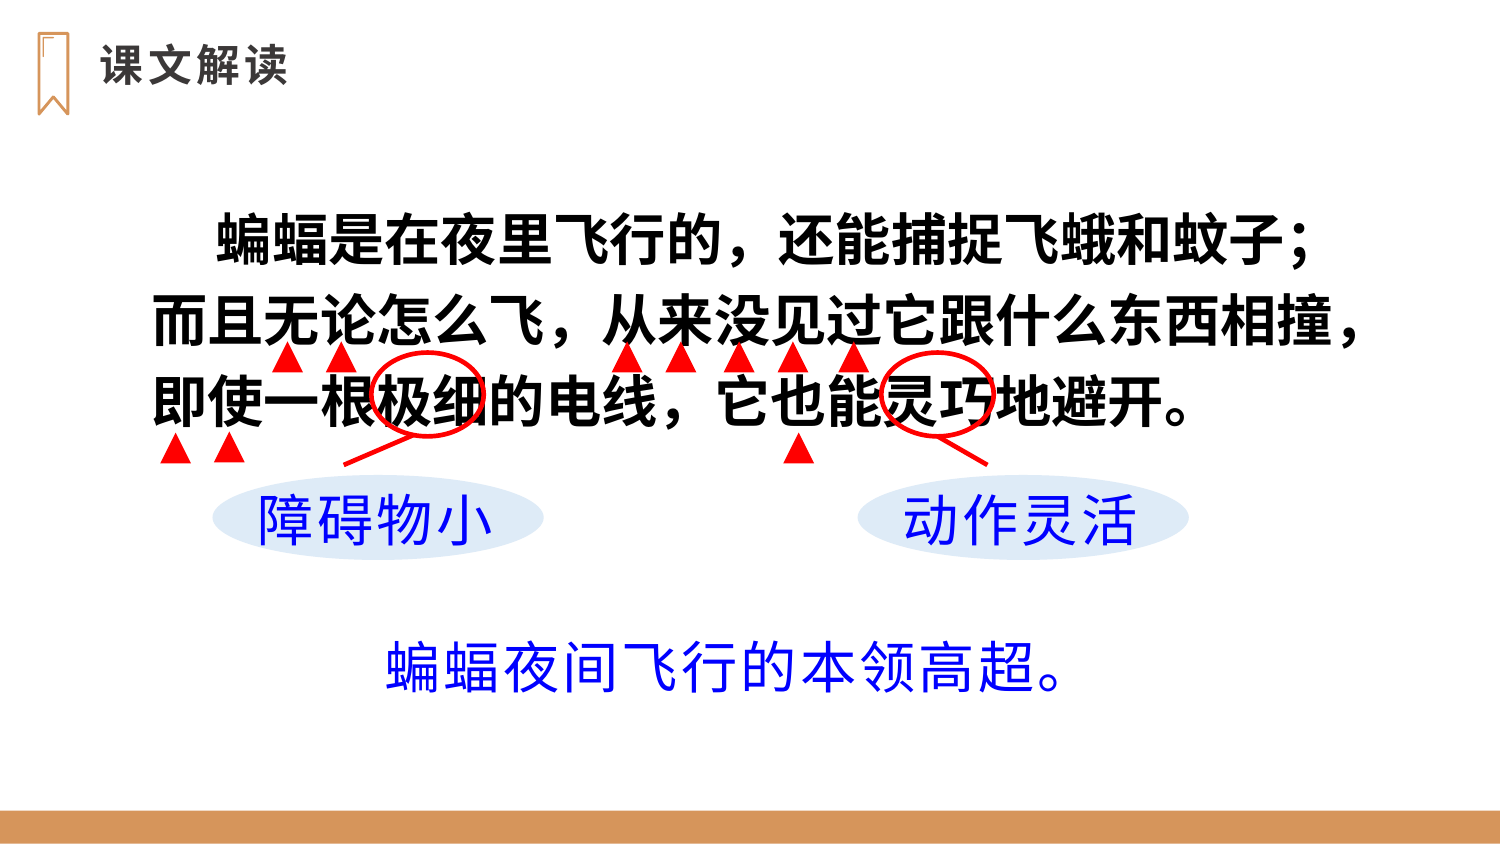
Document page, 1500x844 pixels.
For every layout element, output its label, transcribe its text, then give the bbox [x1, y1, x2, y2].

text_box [937, 436, 988, 465]
text_box [213, 431, 245, 463]
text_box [857, 474, 1189, 562]
text_box [370, 351, 485, 438]
text_box [272, 341, 303, 373]
text_box 蝙蝠是在夜里飞行的，还能捕捉飞蛾和蚊子；而且无论怎么飞，从来没见过它跟什么东西相撞，即使一根极细的电线，它也能灵巧地避开。 [140, 185, 1390, 440]
text_box [611, 341, 643, 373]
text_box 蝙蝠夜间飞行的本领高超。 [372, 626, 1112, 706]
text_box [343, 434, 414, 465]
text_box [212, 474, 544, 562]
text_box [325, 341, 357, 373]
text_box [665, 341, 697, 373]
text_box [160, 432, 192, 464]
text_box [880, 351, 995, 438]
text_box [723, 341, 755, 373]
text_box 课文解读 [88, 32, 301, 96]
text_box [777, 341, 809, 373]
text_box [783, 432, 815, 464]
text_box [838, 341, 870, 373]
